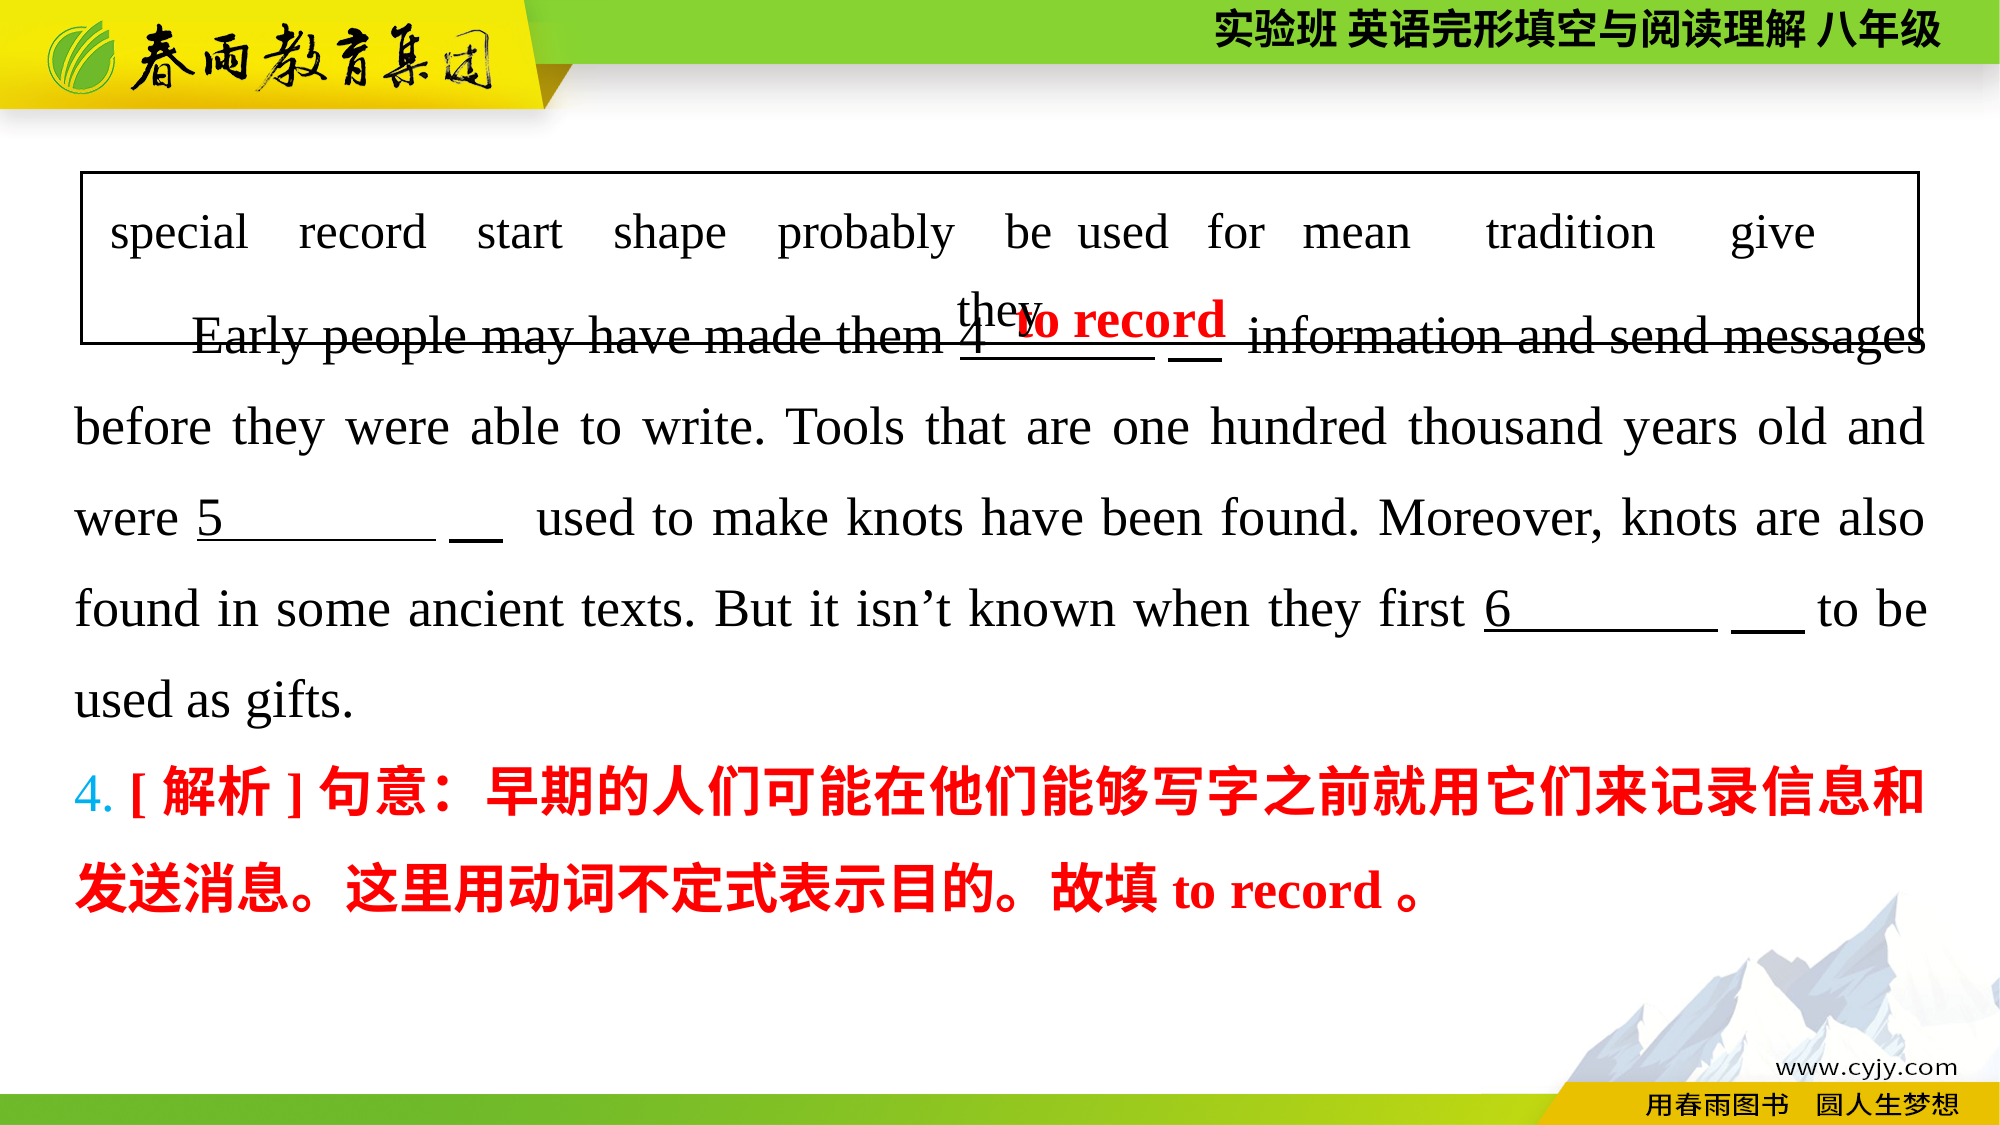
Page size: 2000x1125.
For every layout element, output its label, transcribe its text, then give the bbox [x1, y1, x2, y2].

text_box to record [1000, 344, 1242, 356]
picture [0, 0, 2000, 1125]
text_box special record start shape probably be used for mean tradition give they [81, 172, 1919, 344]
text_box 4. [解析]句意：早期的人们可能在他们能够写字之前就用它们来记录信息和发送消息。这里用动词不定式表示目的。故填to record。 [59, 717, 1944, 928]
list Early people may have made them 4 information and send messages before they were able to write. Tools that are one hundred thousand years old and were 5 used to make knots have been found. Moreover, knots are also found in some ancient texts. But it isn’t known when they first 6 ， to be used as gifts. [59, 265, 1944, 717]
